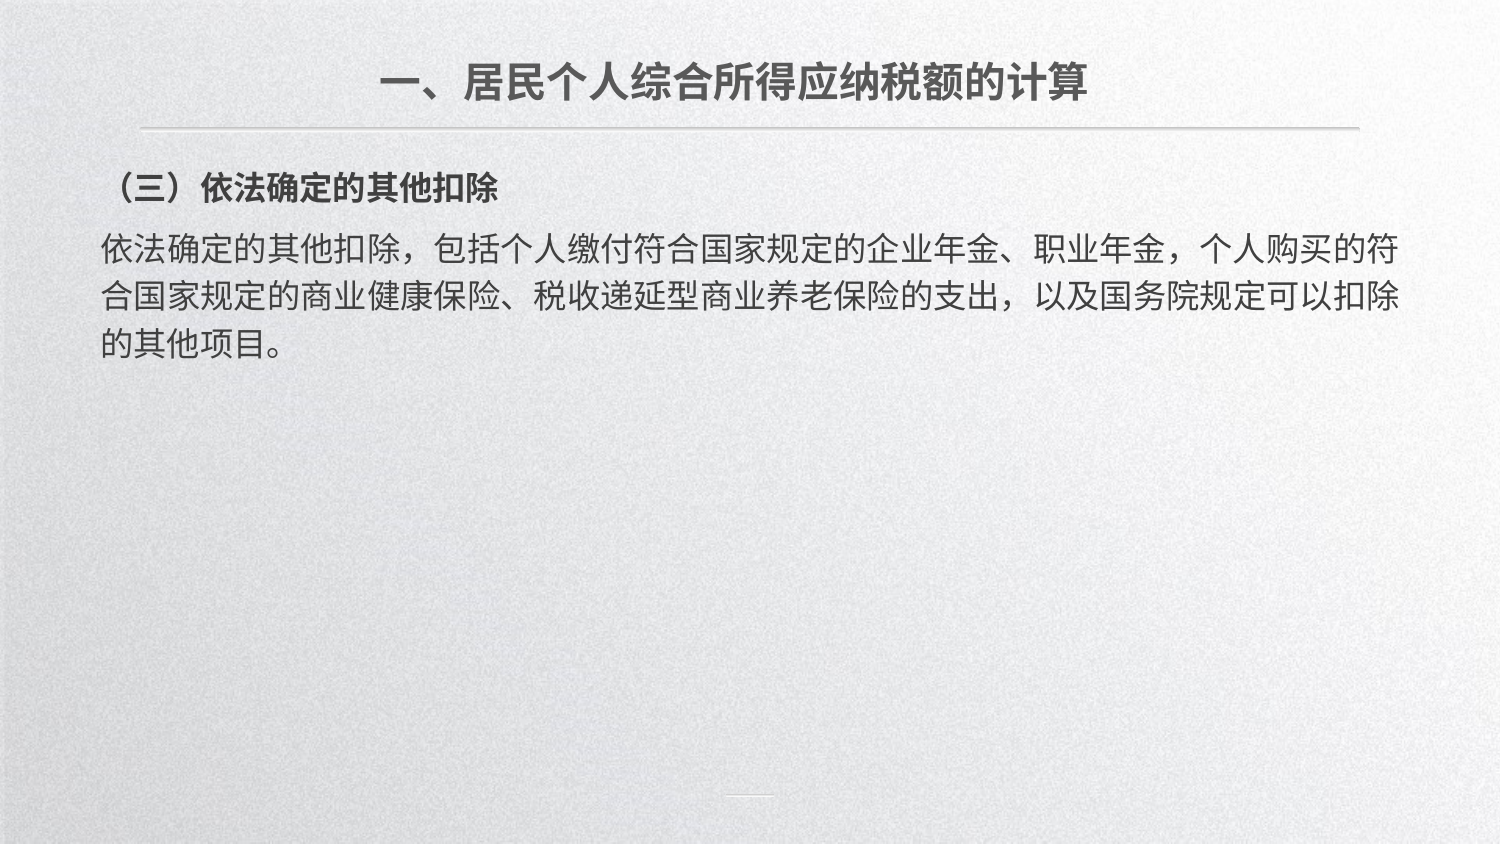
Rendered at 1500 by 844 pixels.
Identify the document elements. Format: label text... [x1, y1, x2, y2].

text_box 一、居民个人综合所得应纳税额的计算 [230, 50, 1239, 112]
picture [0, 0, 1500, 844]
text_box （三）依法确定的其他扣除 依法确定的其他扣除，包括个人缴付符合国家规定的企业年金、职业年金，个人购买的符合国家规定的商业健康保险、税收递延型商业养老保险的支出，以及国务院规定可以扣除的其他项目。 [100, 159, 1400, 364]
